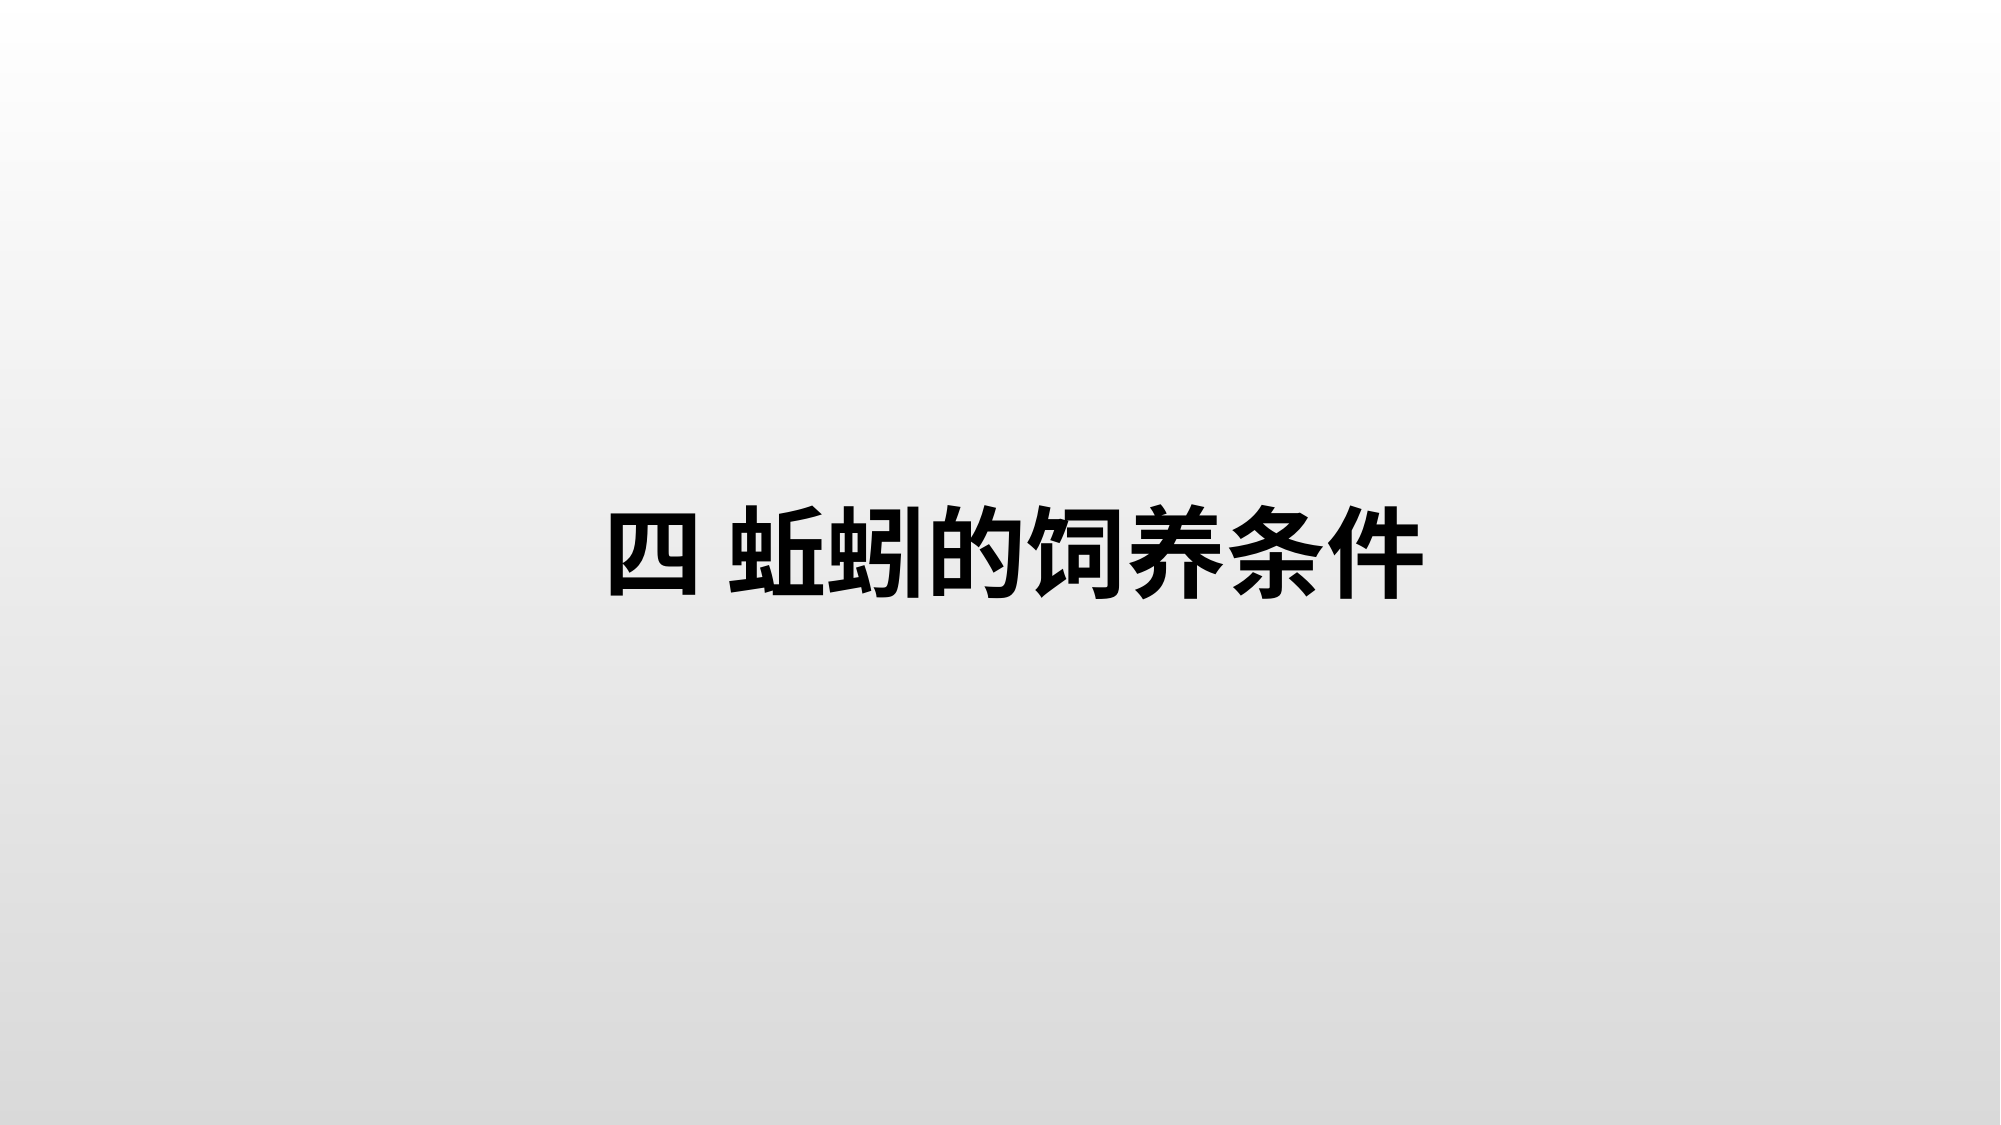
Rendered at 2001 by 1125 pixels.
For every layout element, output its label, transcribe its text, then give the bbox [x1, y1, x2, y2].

text_box 四 蚯蚓的饲养条件 [456, 459, 1543, 799]
